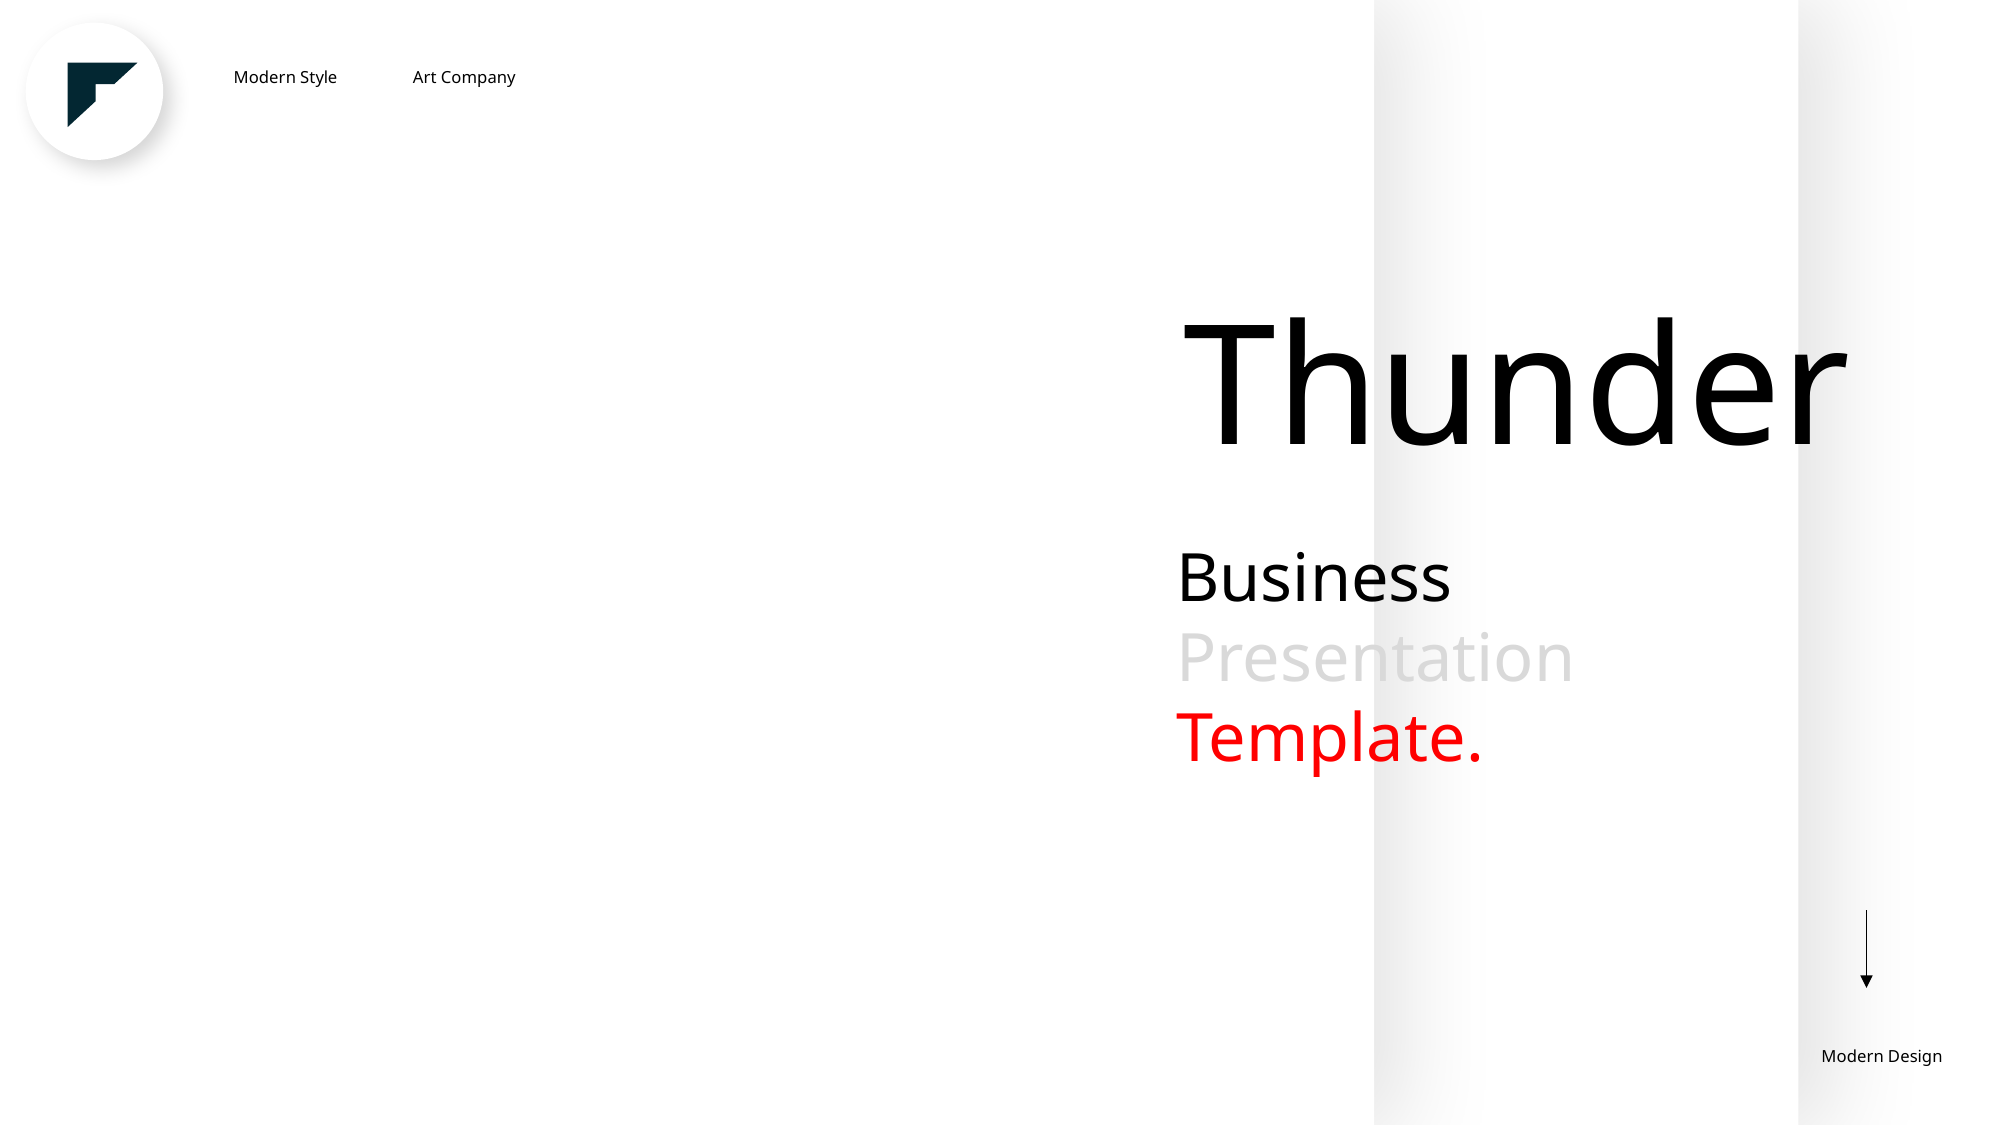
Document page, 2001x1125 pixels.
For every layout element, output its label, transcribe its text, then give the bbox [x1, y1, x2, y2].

picture [0, 0, 1000, 1125]
text_box Business Presentation Template. [1161, 527, 1709, 783]
text_box Thunder [1168, 270, 1866, 486]
text_box Modern Design [1806, 1038, 1958, 1074]
